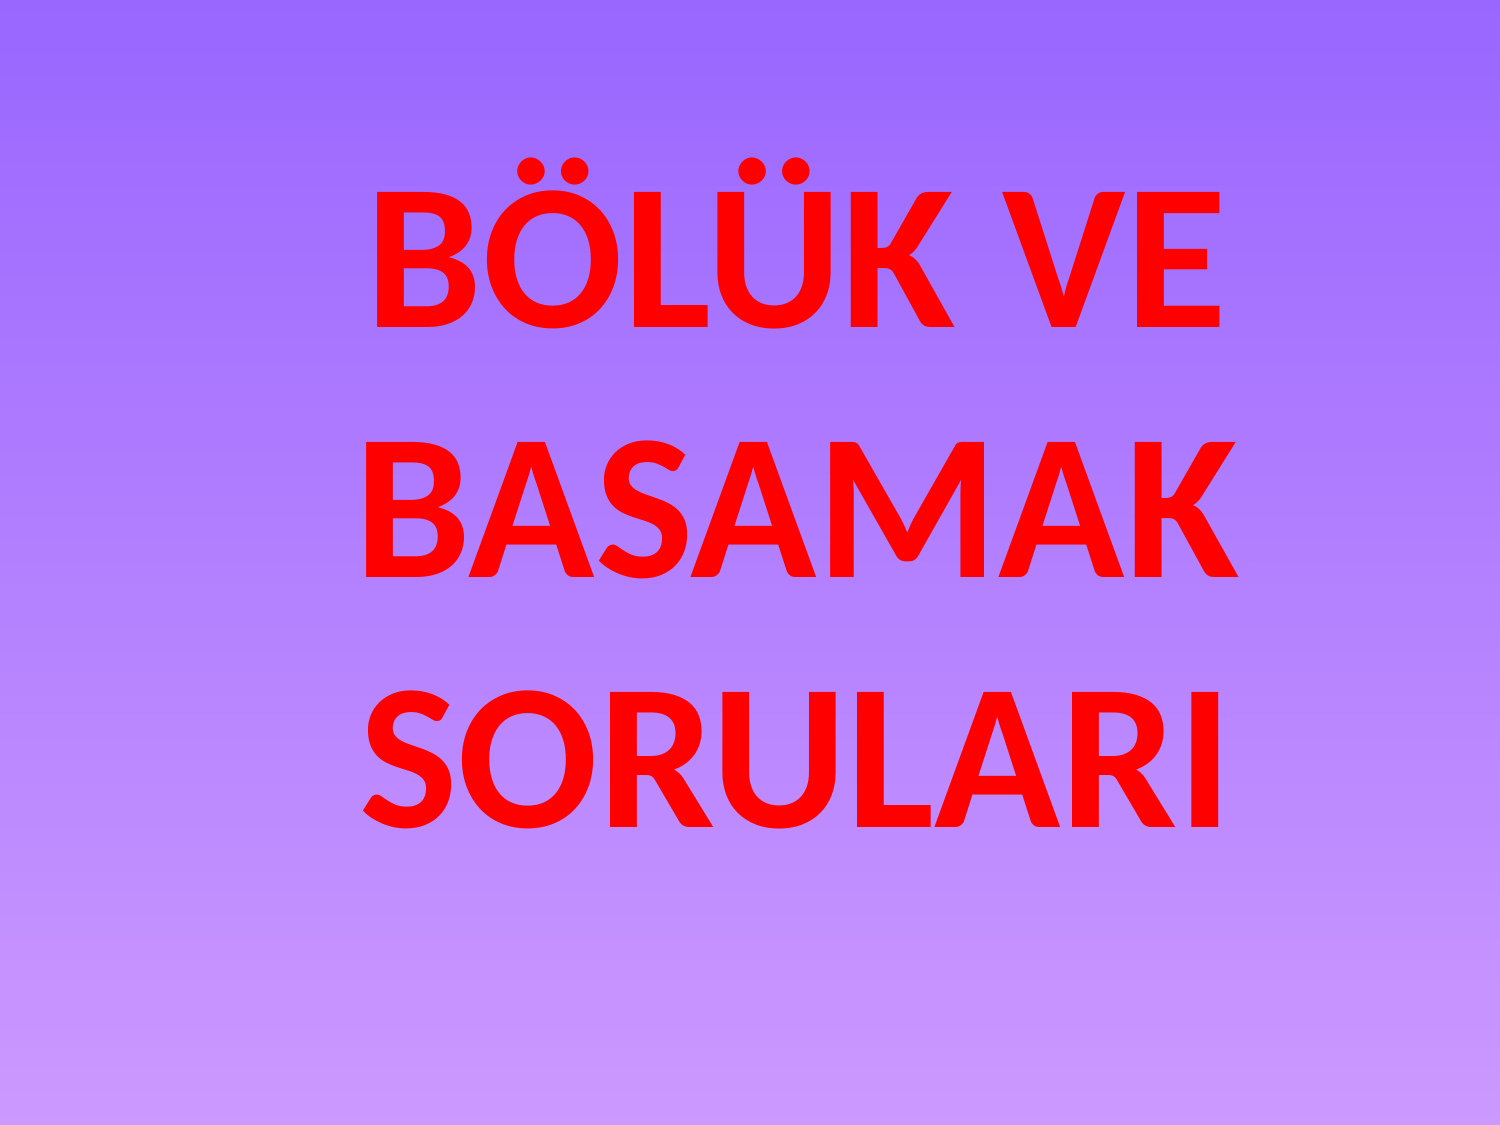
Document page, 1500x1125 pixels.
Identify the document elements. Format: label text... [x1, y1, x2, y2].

title BÖLÜK VE BASAMAK SORULARI [159, 373, 1435, 615]
